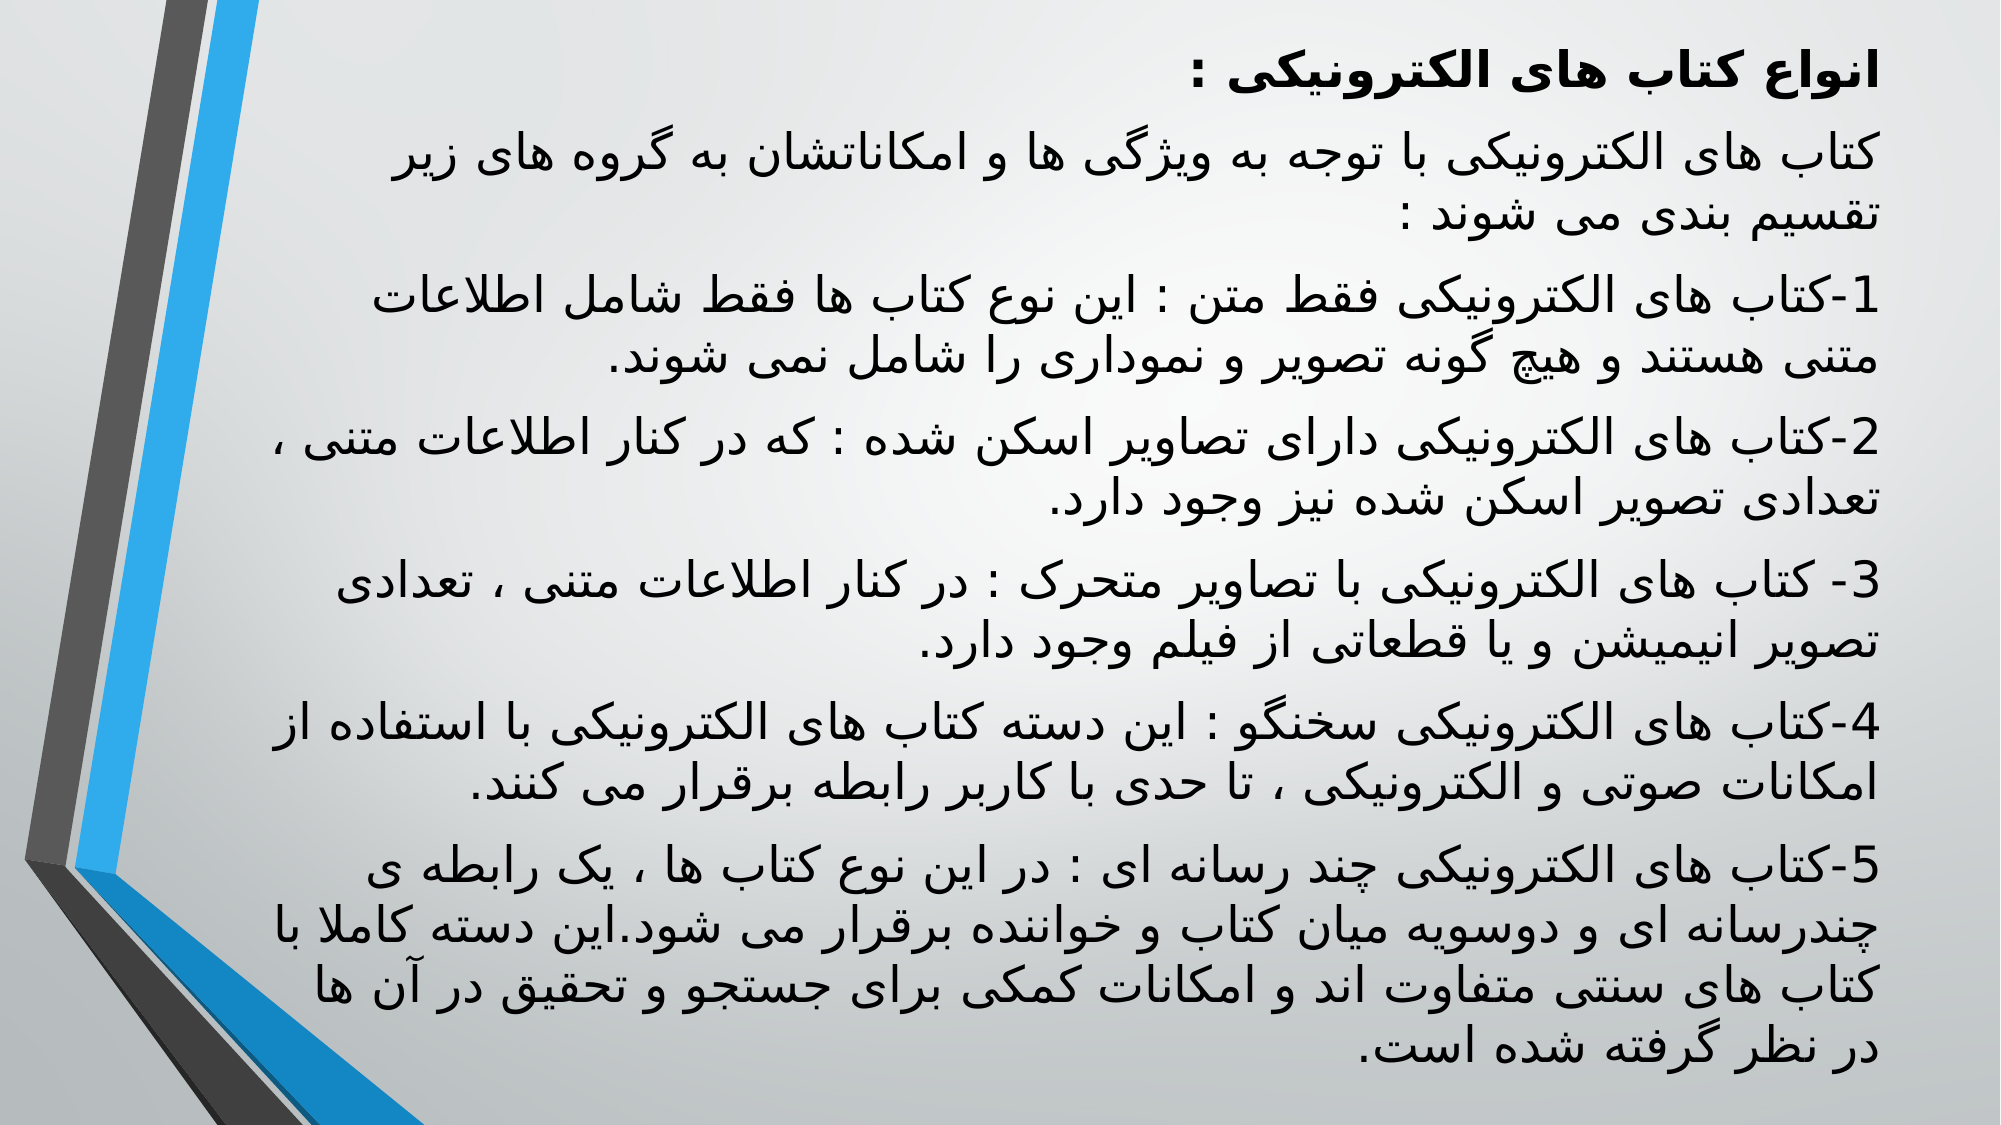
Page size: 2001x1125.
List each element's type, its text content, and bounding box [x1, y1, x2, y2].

list انواع کتاب های الکترونیکی : کتاب های الکترونیکی با توجه به ویژگی ها و امکاناتشان به گروه های زیر تقسیم بندی می شوند : 1-کتاب های الکترونیکی فقط متن : این نوع کتاب ها فقط شامل اطلاعات متنی هستند و هیچ گونه تصویر و نموداری را شامل نمی شوند. 2-کتاب های الکترونیکی دارای تصاویر اسکن شده : که در کنار اطلاعات متنی ، تعدادی تصویر اسکن شده نیز وجود دارد. 3- کتاب های الکترونیکی با تصاویر متحرک : در کنار اطلاعات متنی ، تعدادی تصویر انیمیشن و یا قطعاتی از فیلم وجود دارد. 4-کتاب های الکترونیکی سخنگو : این دسته کتاب های الکترونیکی با استفاده از امکانات صوتی و الکترونیکی ، تا حدی با کاربر رابطه برقرار می کنند. 5-کتاب های الکترونیکی چند رسانه ای : در این نوع کتاب ها ، یک رابطه ی چندرسانه ای و دوسویه میان کتاب و خواننده برقرار می شود.این دسته کاملا با کتاب های سنتی متفاوت اند و امکانات کمکی برای جستجو و تحقیق در آن ها در نظر گرفته شده است. [253, 88, 1897, 1021]
